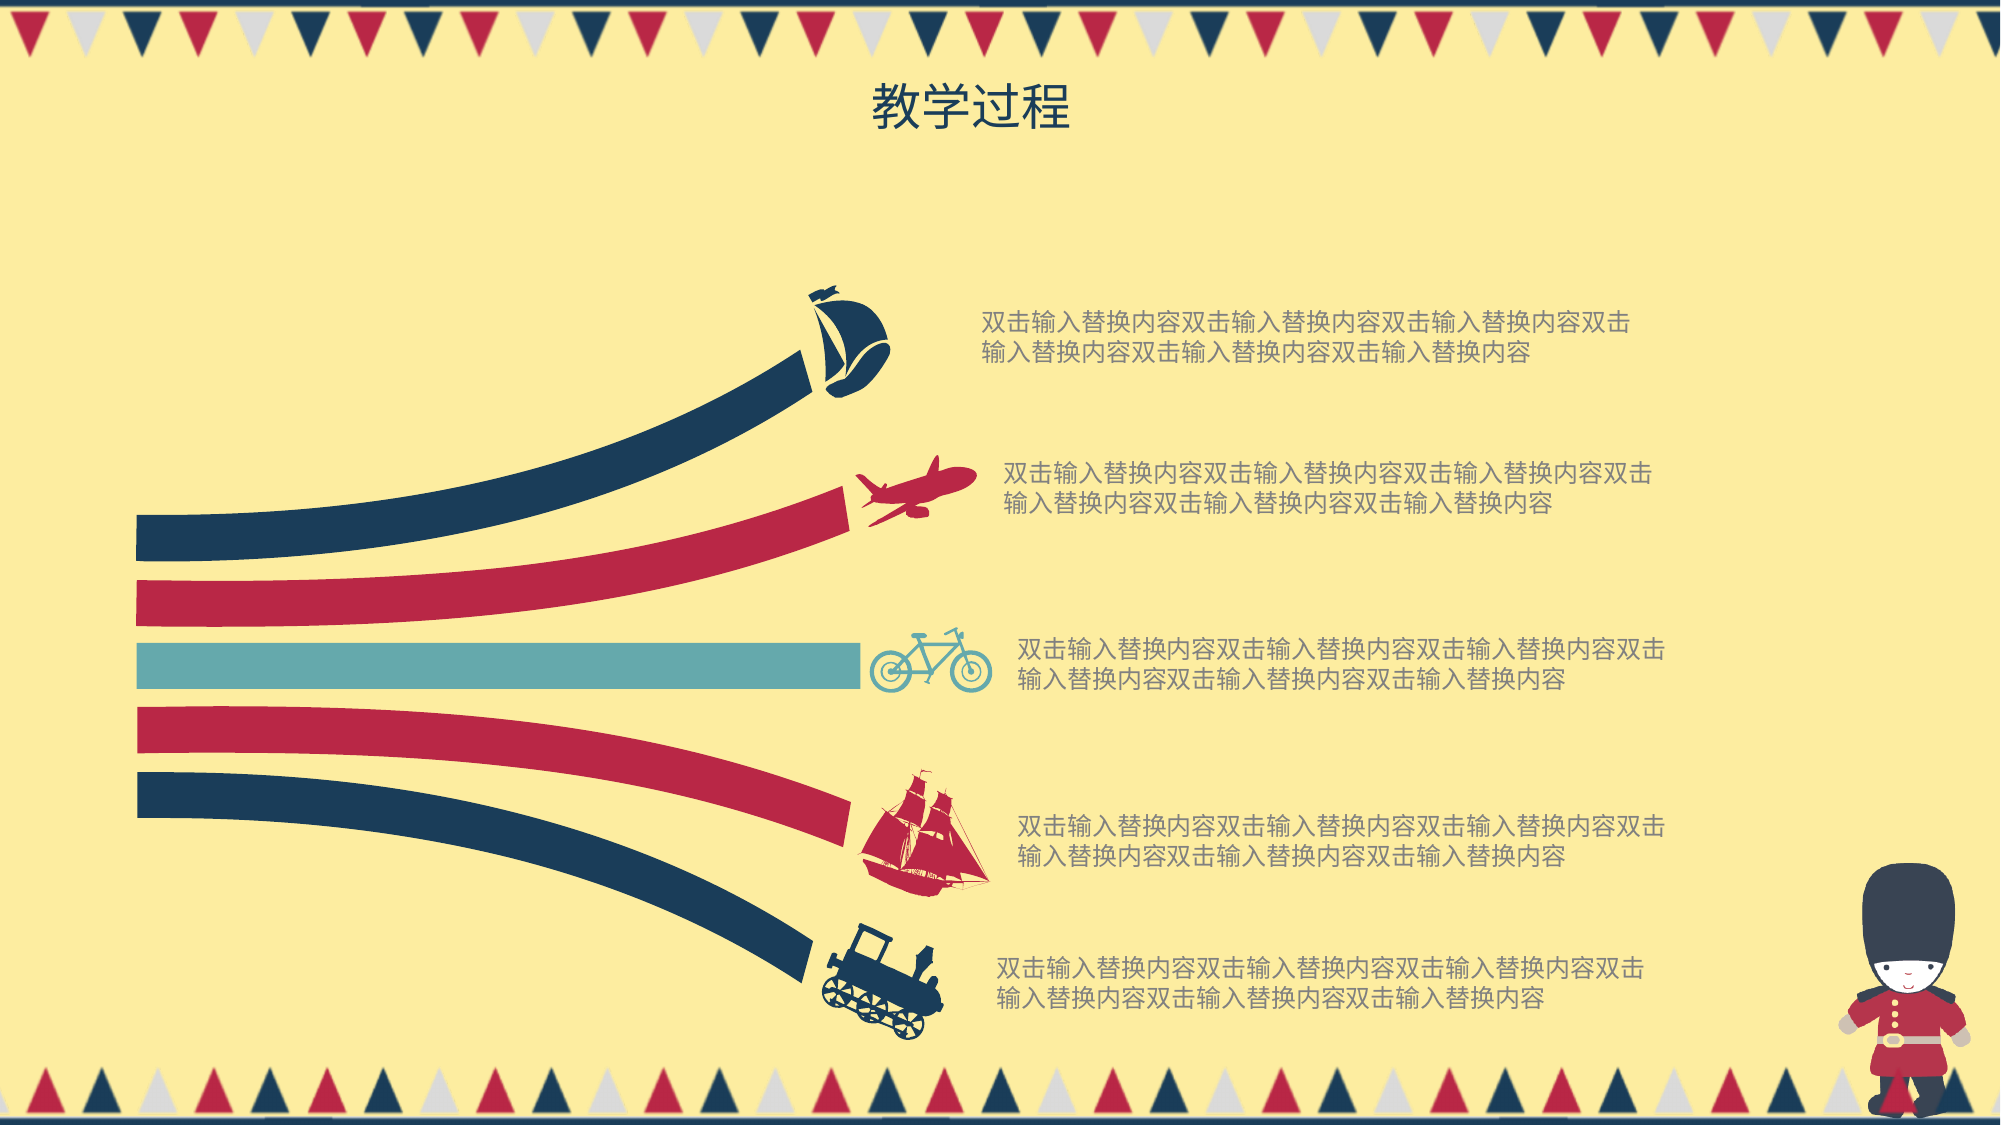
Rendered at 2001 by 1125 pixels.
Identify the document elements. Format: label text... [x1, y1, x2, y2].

text_box 双击输入替换内容双击输入替换内容双击输入替换内容双击输入替换内容双击输入替换内容双击输入替换内容 [993, 299, 1650, 374]
text_box 双击输入替换内容双击输入替换内容双击输入替换内容双击输入替换内容双击输入替换内容双击输入替换内容 [1002, 803, 1685, 878]
text_box 双击输入替换内容双击输入替换内容双击输入替换内容双击输入替换内容双击输入替换内容双击输入替换内容 [1002, 626, 1685, 702]
text_box 双击输入替换内容双击输入替换内容双击输入替换内容双击输入替换内容双击输入替换内容双击输入替换内容 [993, 450, 1671, 526]
text_box 双击输入替换内容双击输入替换内容双击输入替换内容双击输入替换内容双击输入替换内容双击输入替换内容 [993, 945, 1664, 1021]
picture [1827, 837, 2001, 1047]
text_box 教学过程 [678, 67, 1264, 143]
picture [0, 0, 2001, 77]
picture [0, 1048, 2001, 1125]
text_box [135, 283, 993, 1041]
